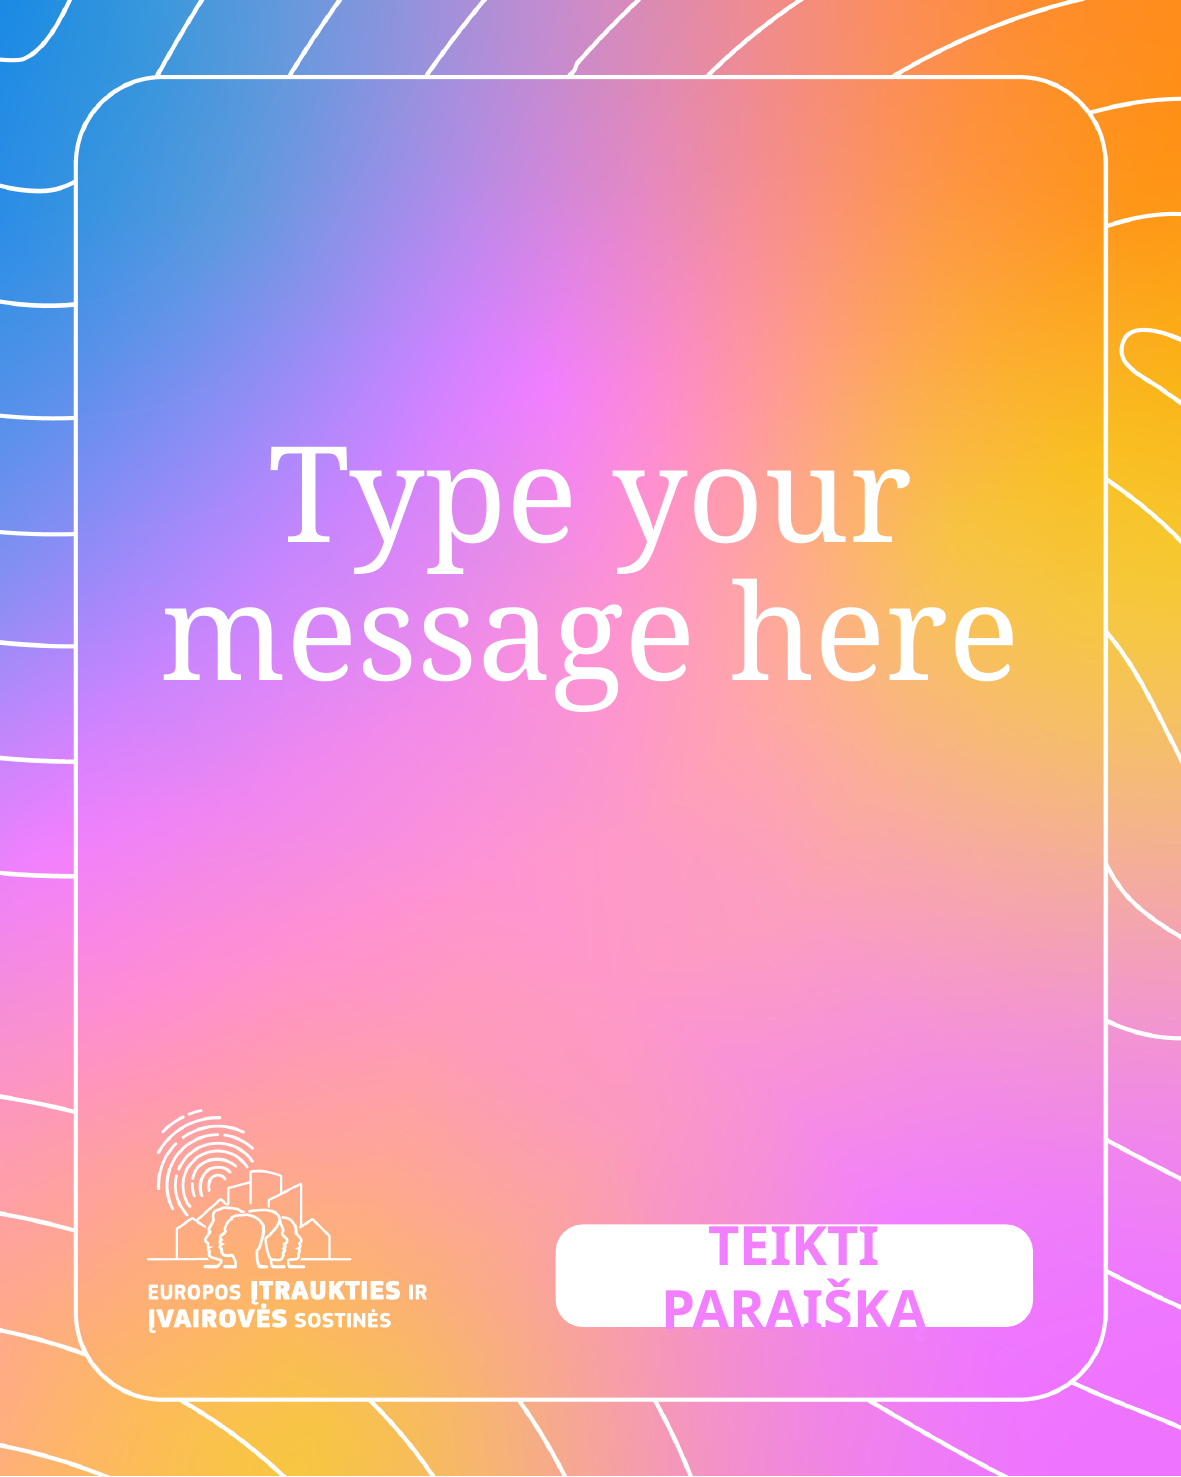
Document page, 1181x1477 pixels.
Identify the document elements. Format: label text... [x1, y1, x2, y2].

text_box TEIKTI PARAIŠKĄ [569, 1238, 1019, 1313]
title Type your message here [88, 161, 1093, 977]
picture [0, 0, 1181, 1476]
